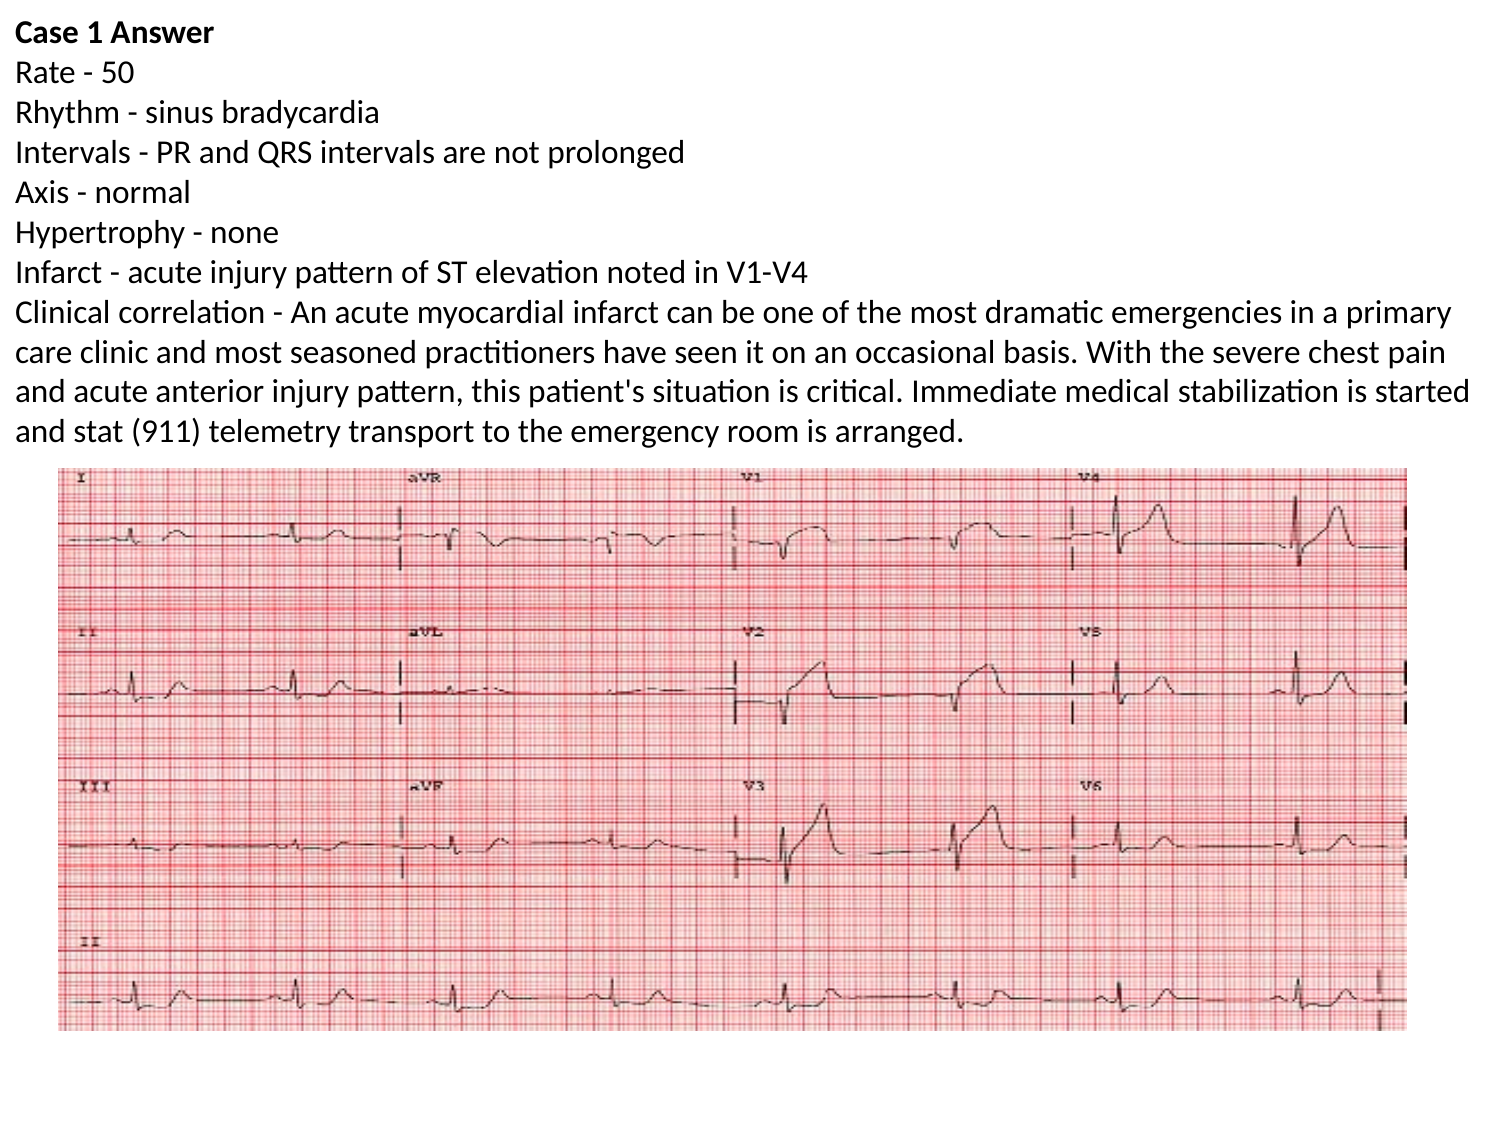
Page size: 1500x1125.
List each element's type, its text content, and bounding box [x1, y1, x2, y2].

picture [58, 468, 1407, 1031]
text_box Case 1 Answer Rate - 50 Rhythm - sinus bradycardia Intervals - PR and QRS intervals are not prolonged Axis - normal Hypertrophy - none Infarct - acute injury pattern of ST elevation noted in V1-V4 Clinical correlation - An acute myocardial infarct can be one of the most dramatic emergencies in a primary care clinic and most seasoned practitioners have seen it on an occasional basis. With the severe chest pain and acute anterior injury pattern, this patient's situation is critical. Immediate medical stabilization is started and stat (911) telemetry transport to the emergency room is arranged. [0, 2, 1500, 497]
